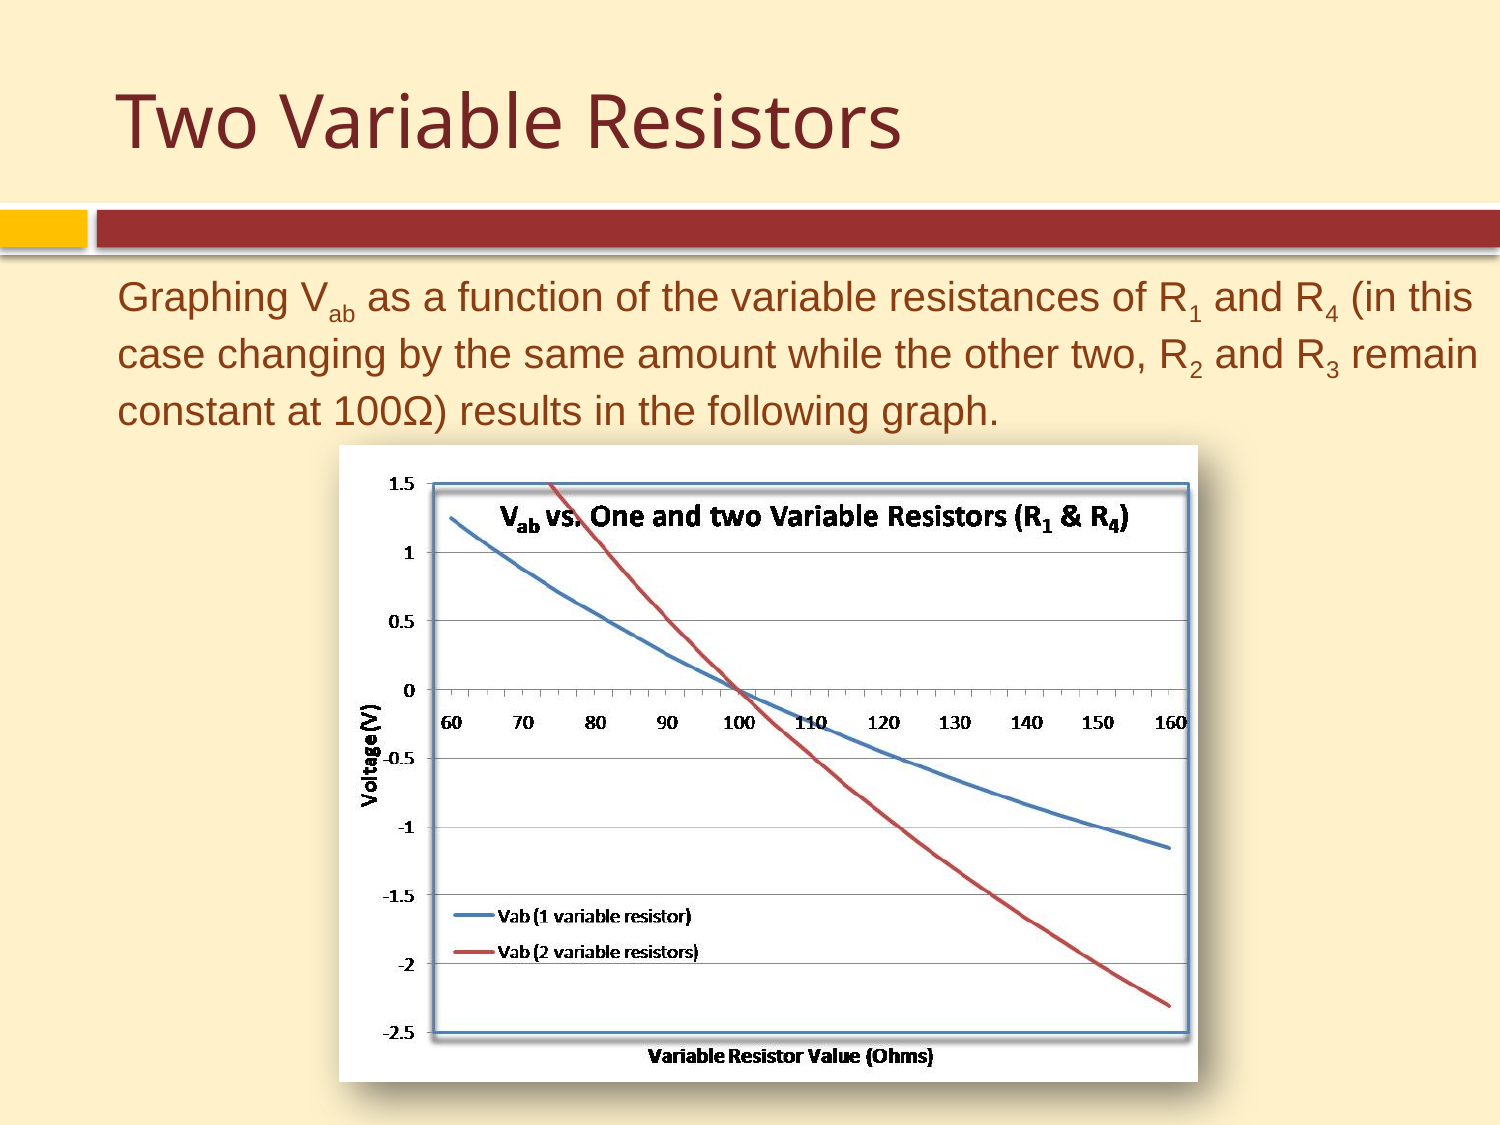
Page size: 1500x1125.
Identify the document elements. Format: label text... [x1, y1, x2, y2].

picture [339, 445, 1199, 1082]
text_box Graphing Vab as a function of the variable resistances of R1 and R4 (in this case changing by the same amount while the other two, R2 and R3 remain constant at 100Ω) results in the following graph. [102, 262, 1500, 900]
title Two Variable Resistors [100, 37, 1438, 200]
